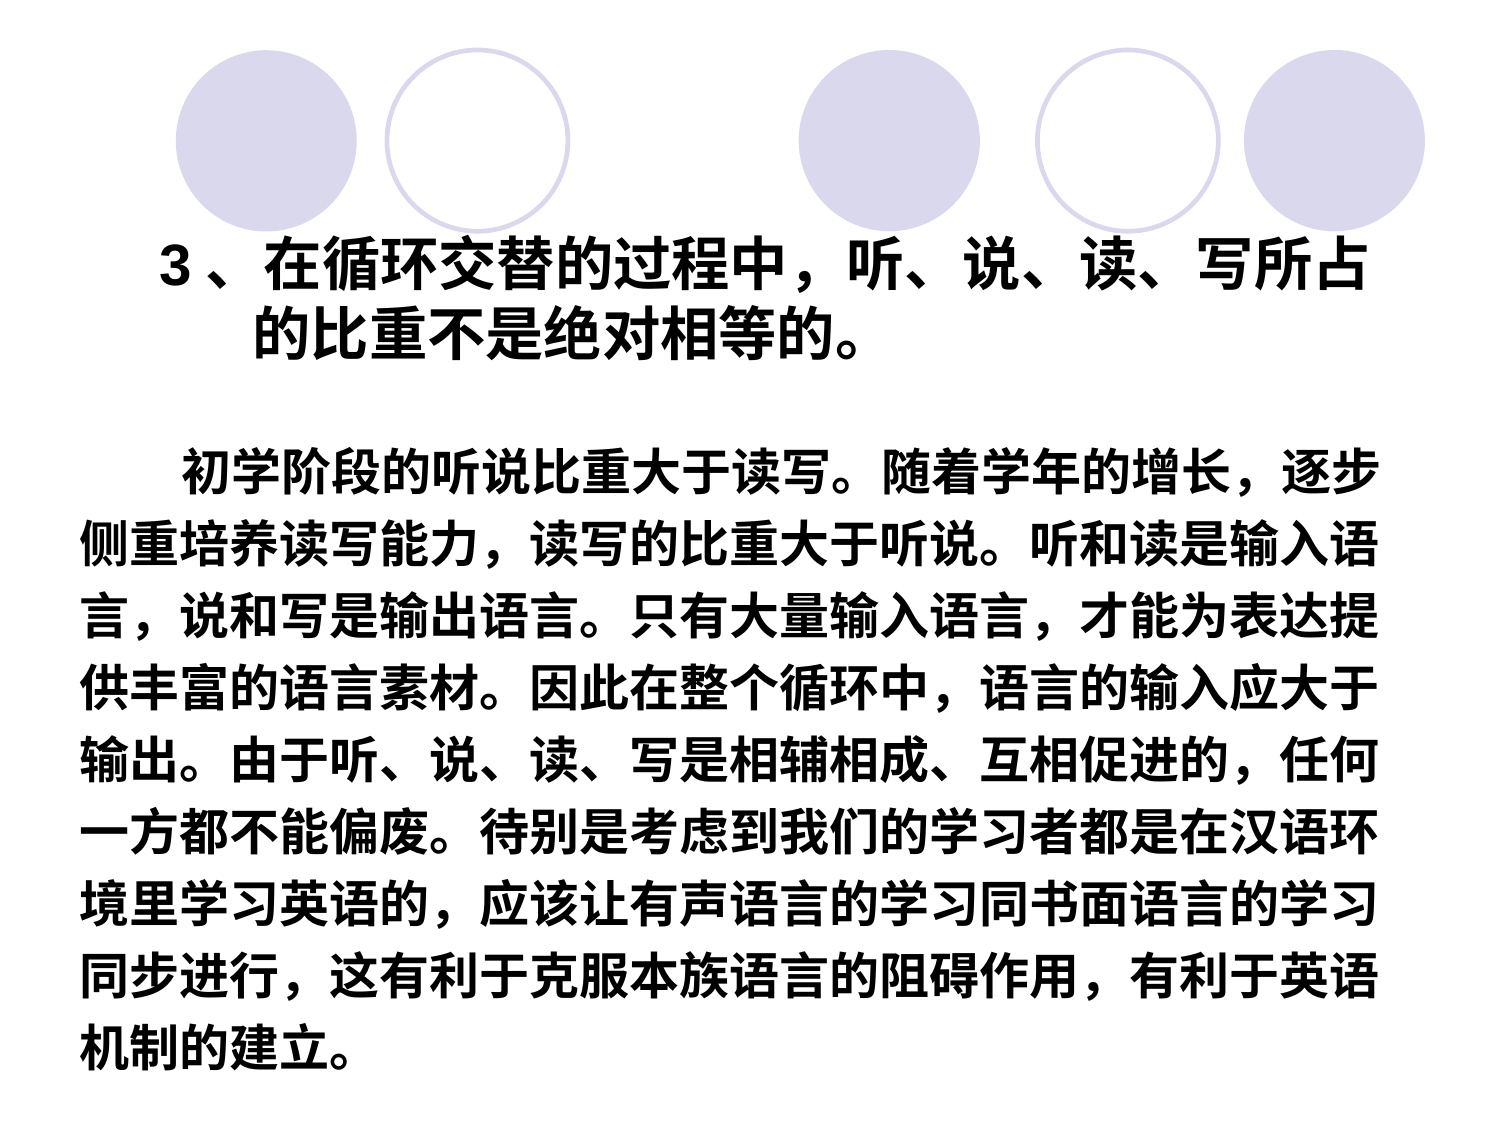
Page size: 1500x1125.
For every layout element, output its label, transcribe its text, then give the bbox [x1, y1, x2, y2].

text_box 初学阶段的听说比重大于读写。随着学年的增长，逐步侧重培养读写能力，读写的比重大于听说。听和读是输入语言，说和写是输出语言。只有大量输入语言，才能为表达提供丰富的语言素材。因此在整个循环中，语言的输入应大于输出。由于听、说、读、写是相辅相成、互相促进的，任何一方都不能偏废。待别是考虑到我们的学习者都是在汉语环境里学习英语的，应该让有声语言的学习同书面语言的学习同步进行，这有利于克服本族语言的阻碍作用，有利于英语机制的建立。 [64, 420, 1424, 1084]
text_box 3、在循环交替的过程中，听、说、读、写所占 的比重不是绝对相等的。 [144, 219, 1386, 375]
